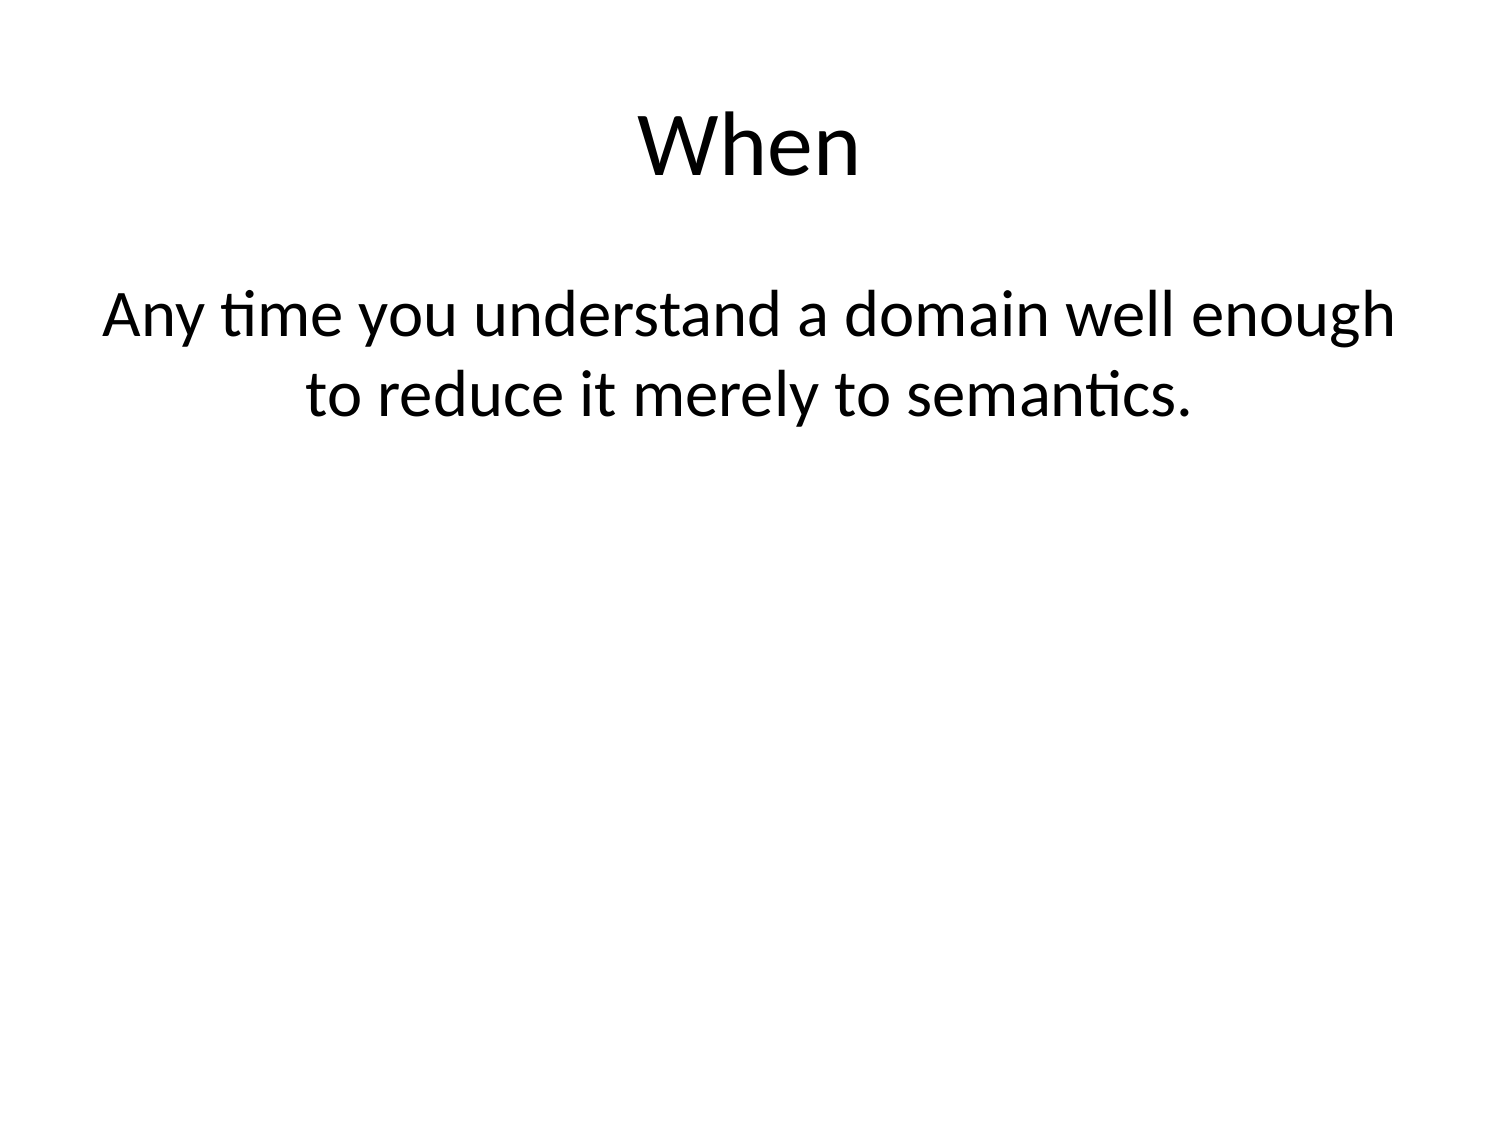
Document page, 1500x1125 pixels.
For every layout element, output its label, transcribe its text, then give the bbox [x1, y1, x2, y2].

title When [75, 45, 1425, 233]
list Any time you understand a domain well enough to reduce it merely to semantics. [75, 262, 1425, 1005]
